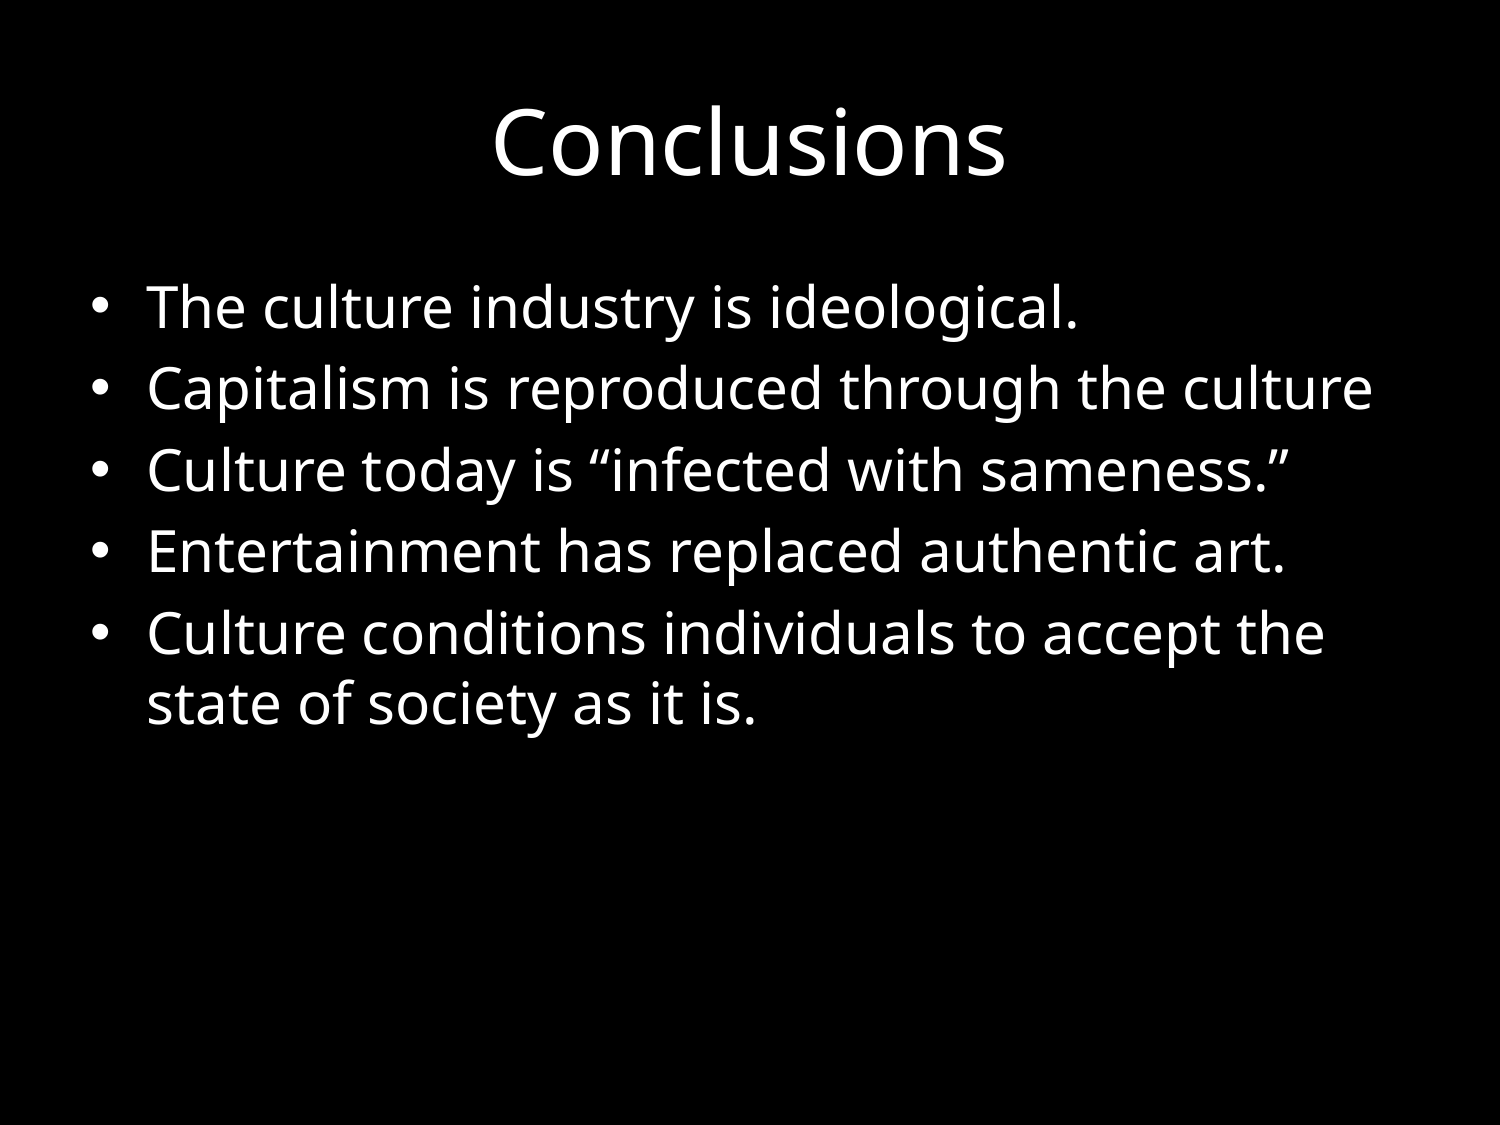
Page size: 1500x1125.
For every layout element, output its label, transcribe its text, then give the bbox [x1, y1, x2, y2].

title Conclusions [75, 45, 1425, 233]
list The culture industry is ideological. Capitalism is reproduced through the culture Culture today is “infected with sameness.” Entertainment has replaced authentic art. Culture conditions individuals to accept the state of society as it is. [75, 262, 1425, 1005]
